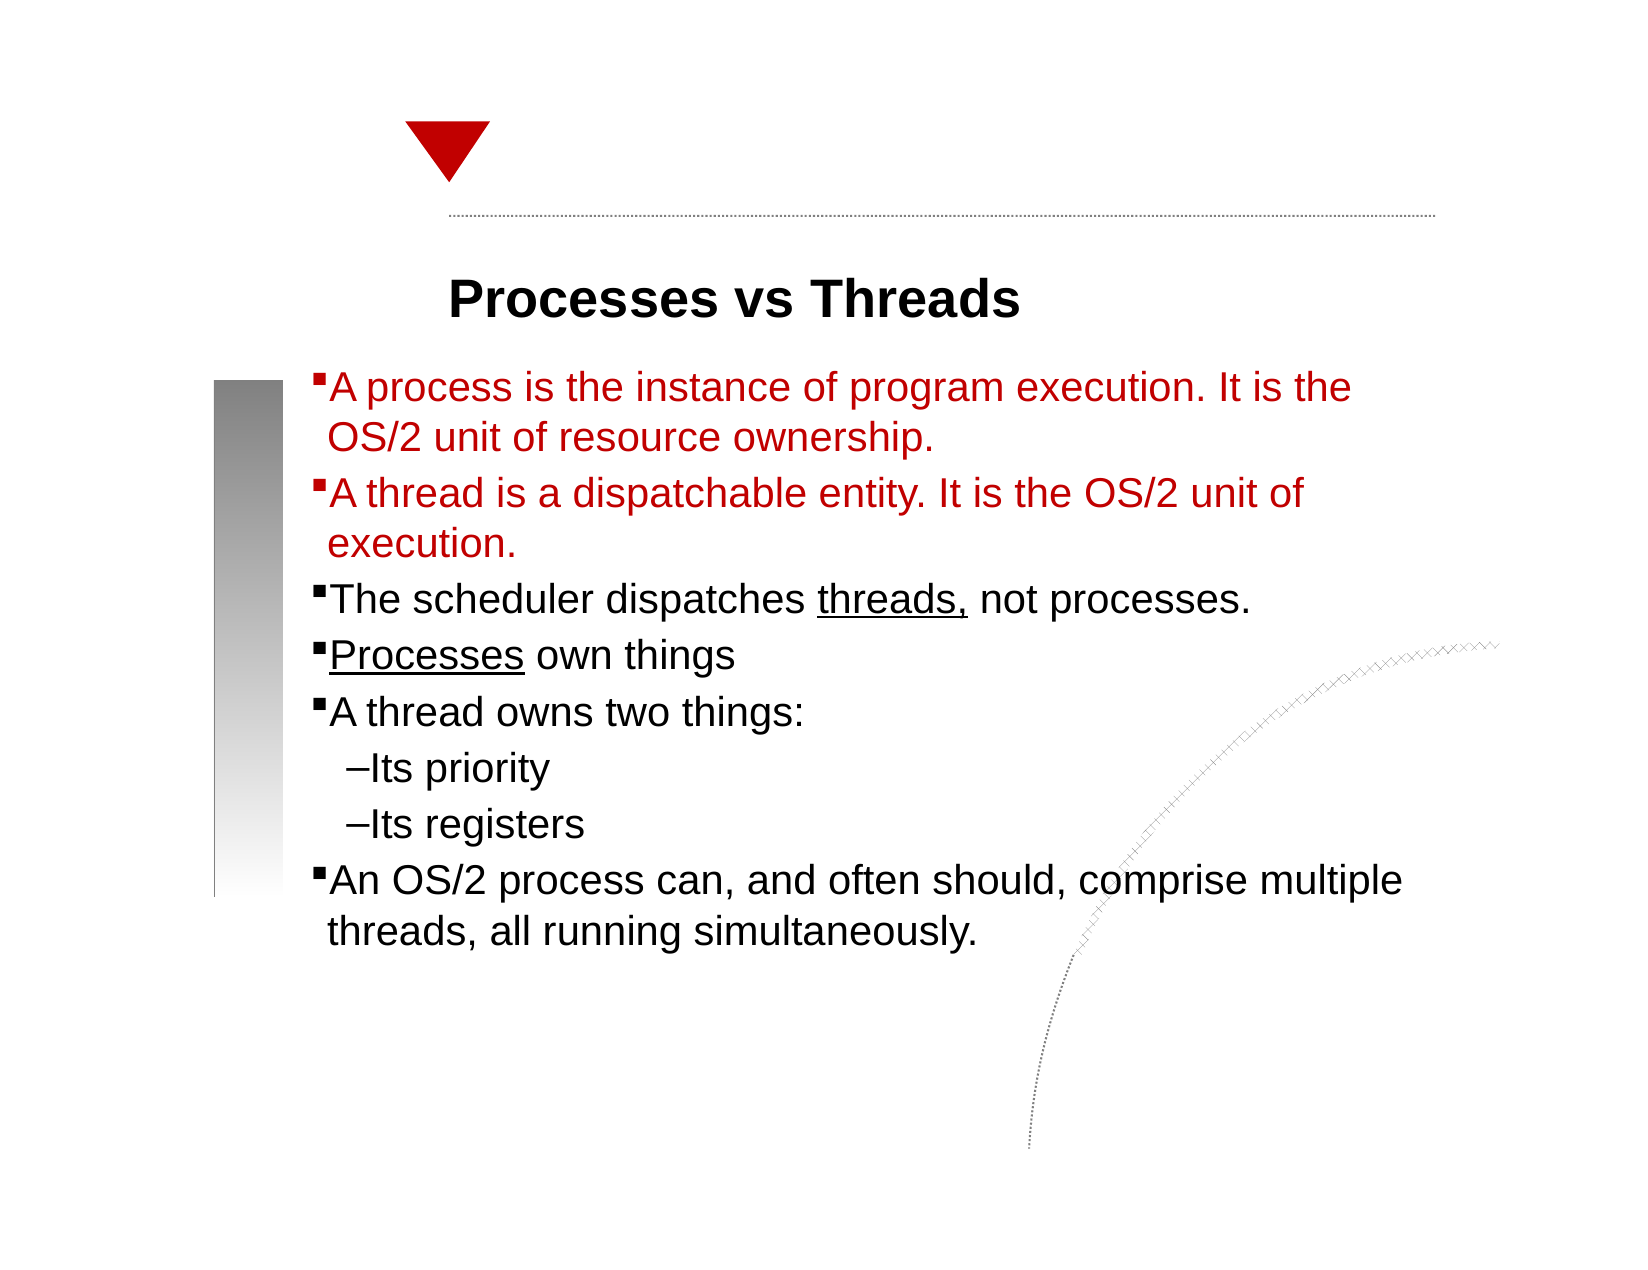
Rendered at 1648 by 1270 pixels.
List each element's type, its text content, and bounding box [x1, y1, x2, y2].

text_box Processes vs Threads [448, 263, 1439, 329]
text_box A process is the instance of program execution. It is the OS/2 unit of resource ownership. A thread is a dispatchable entity. It is the OS/2 unit of execution. The scheduler dispatches threads, not processes. Processes own things A thread owns two things: Its priority Its registers An OS/2 process can, and often should, comprise multiple threads, all running simultaneously. [310, 359, 1434, 954]
